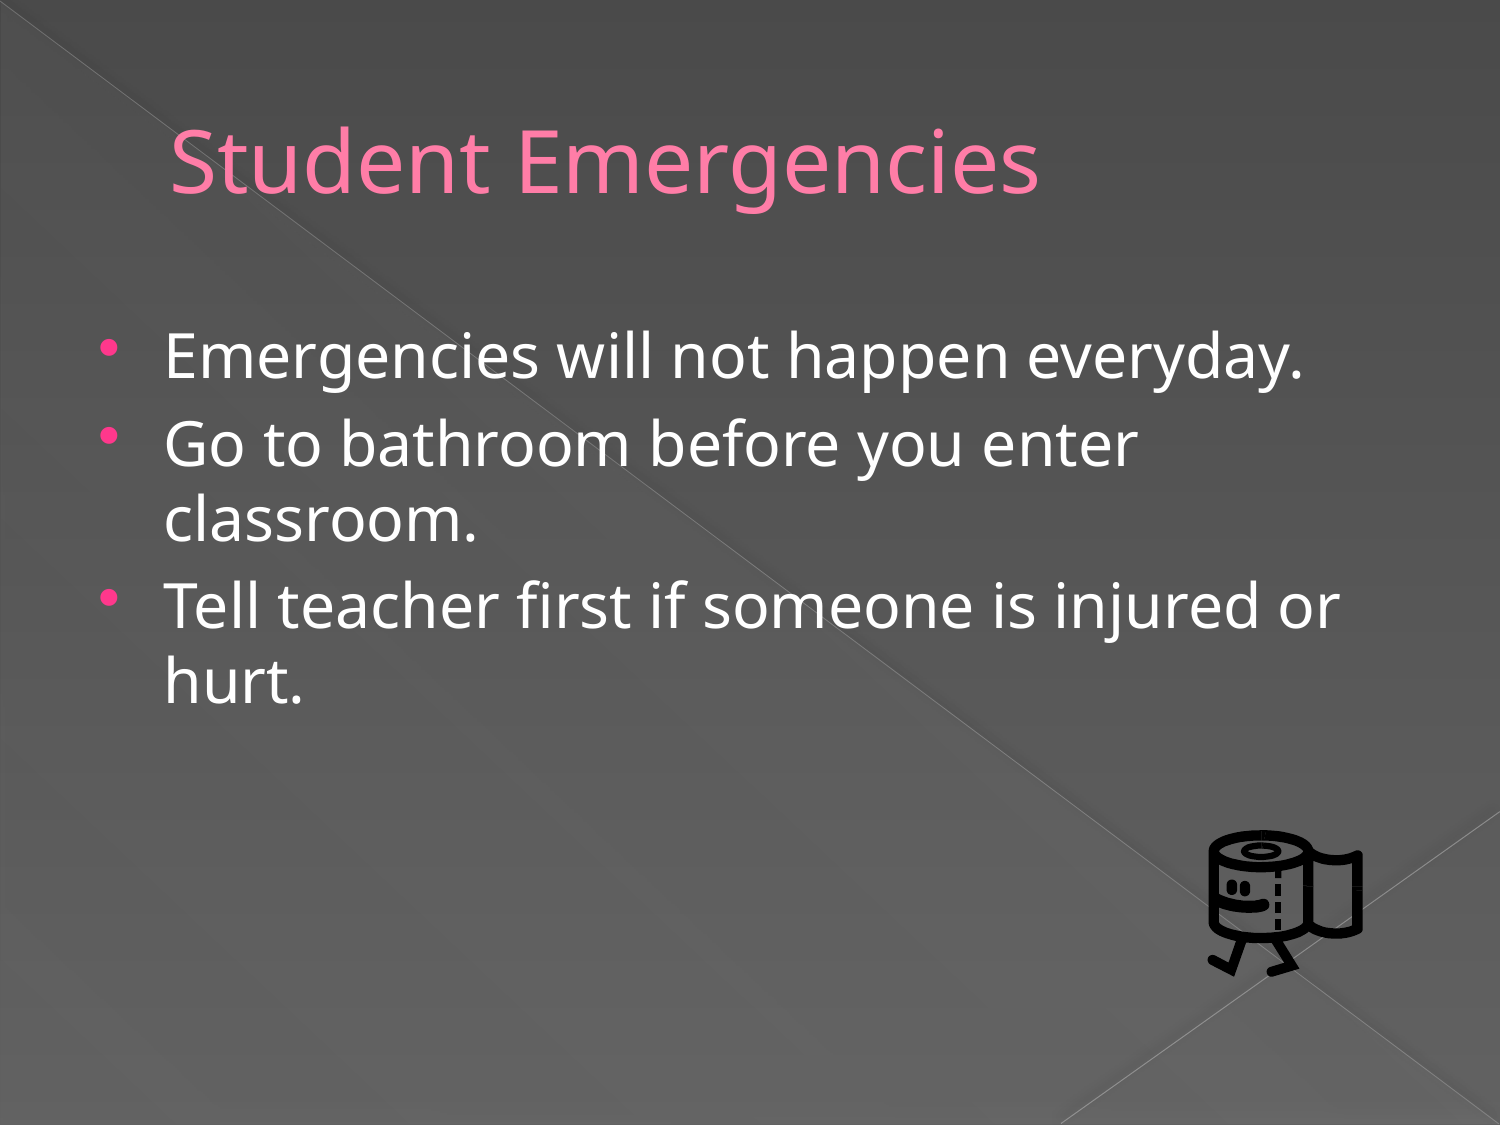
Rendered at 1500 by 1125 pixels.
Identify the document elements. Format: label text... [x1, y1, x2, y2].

list Emergencies will not happen everyday. Go to bathroom before you enter classroom. Tell teacher first if someone is injured or hurt. [74, 308, 1426, 1060]
title Student Emergencies [75, 43, 1425, 274]
picture [1206, 829, 1363, 978]
